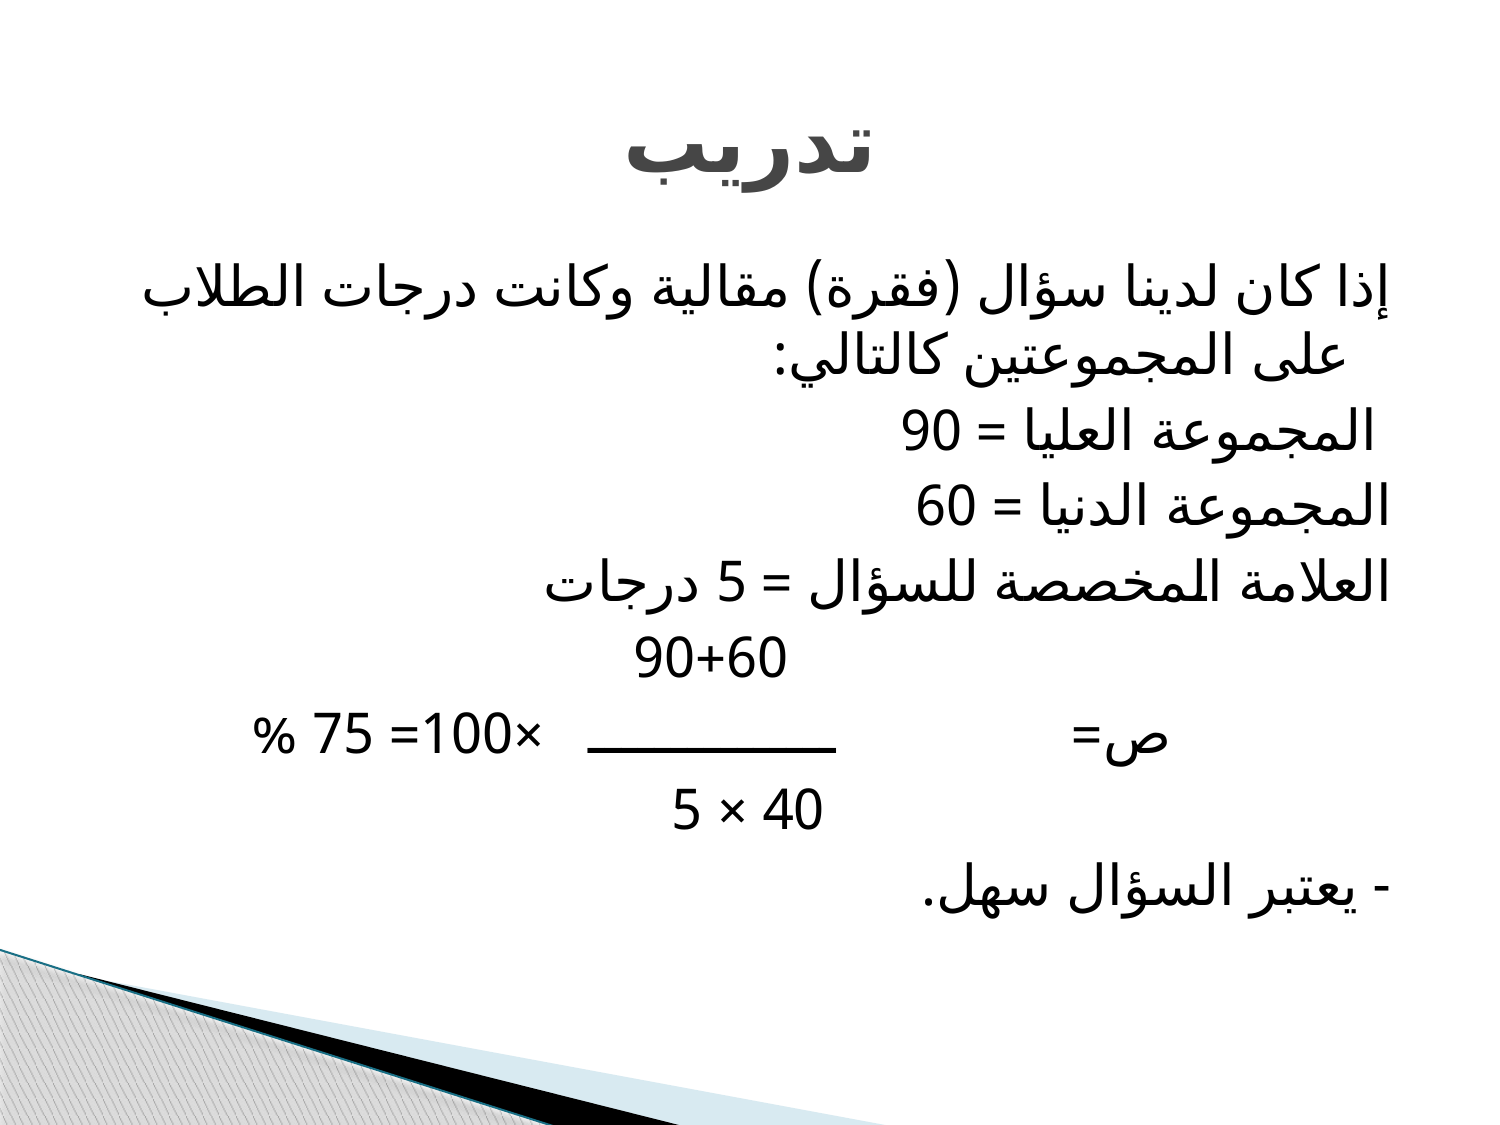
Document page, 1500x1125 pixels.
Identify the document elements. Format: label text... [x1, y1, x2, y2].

title تدريب [75, 45, 1425, 233]
list إذا كان لدينا سؤال (فقرة) مقالية وكانت درجات الطلاب على المجموعتين كالتالي: المجموعة العليا = 90 المجموعة الدنيا = 60 العلامة المخصصة للسؤال = 5 درجات 90+60 ص= ـــــــــــــــ ×100= 75 % 40 × 5 - يعتبر السؤال سهل. [75, 243, 1425, 986]
